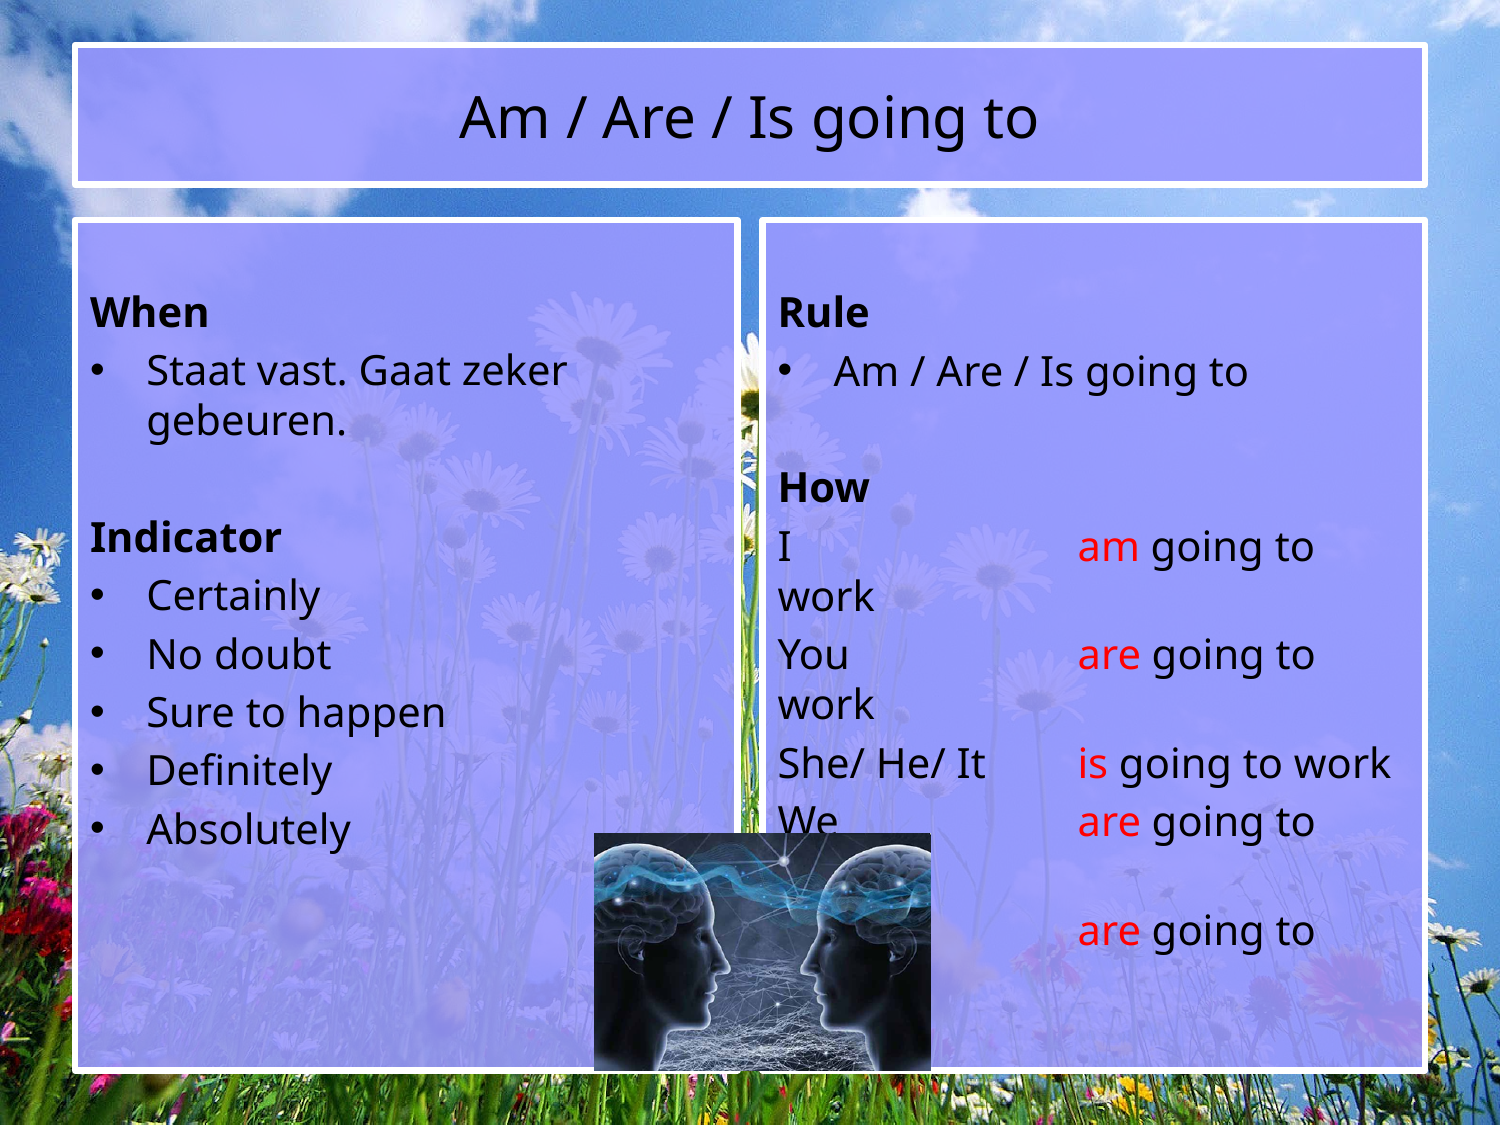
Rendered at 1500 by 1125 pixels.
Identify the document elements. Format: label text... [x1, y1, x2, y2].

list Rule Am / Are / Is going to How I am going to work You are going to work She/ He/ It is going to work We are going to work They are going to work [759, 217, 1428, 1074]
list When Staat vast. Gaat zeker gebeuren. Indicator Certainly No doubt Sure to happen Definitely Absolutely [72, 217, 741, 1074]
picture [0, 0, 1500, 1125]
title Am / Are / Is going to [72, 42, 1428, 188]
